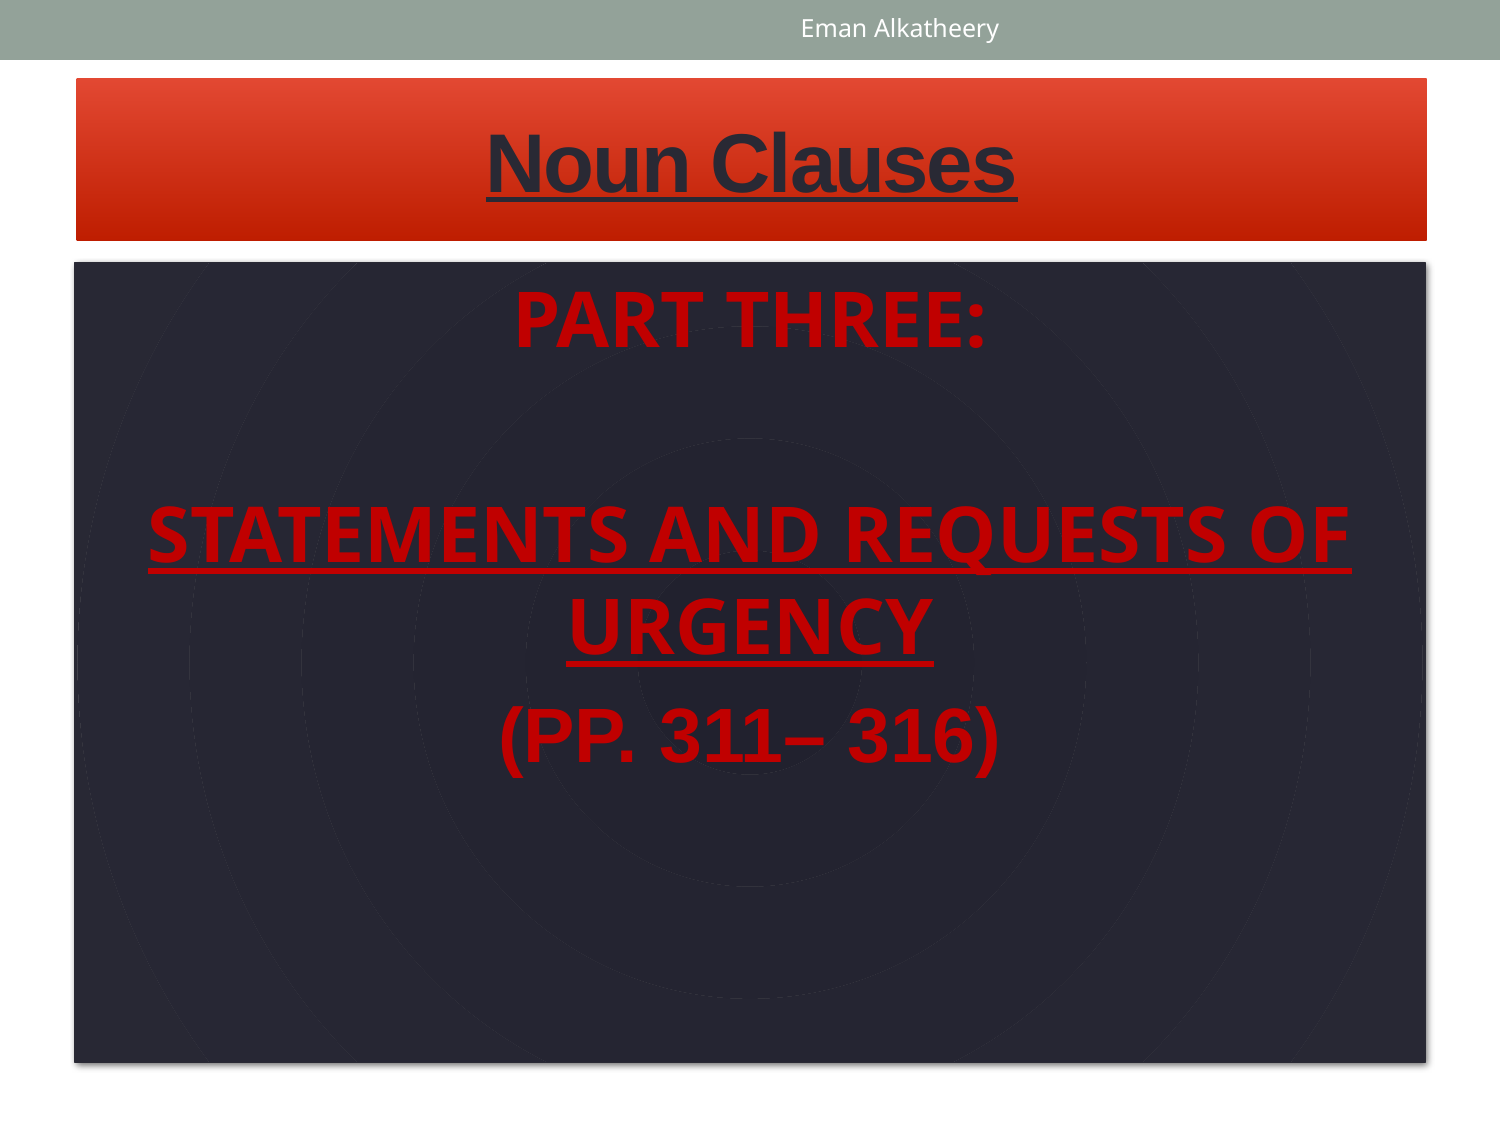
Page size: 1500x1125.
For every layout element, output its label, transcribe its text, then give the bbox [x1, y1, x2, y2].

list PART THREE: STATEMENTS AND REQUESTS OF URGENCY (PP. 311– 316) [74, 262, 1426, 1063]
footer Eman Alkatheery [562, 3, 1238, 57]
title Noun Clauses [76, 78, 1427, 241]
